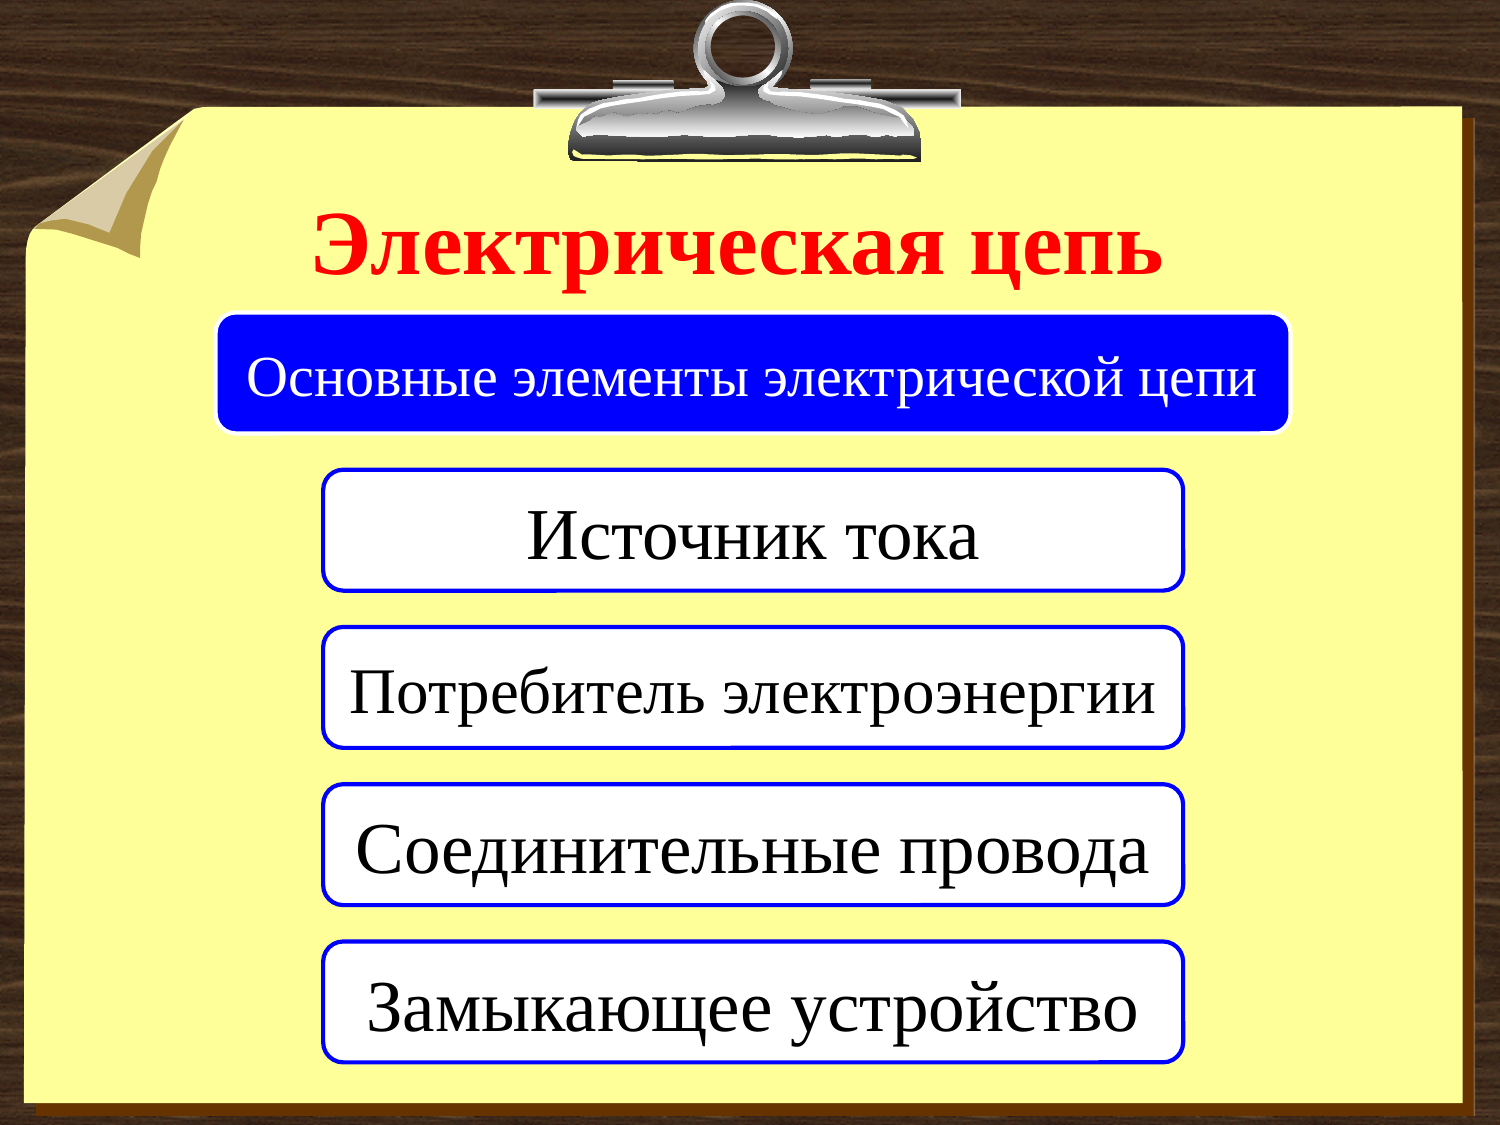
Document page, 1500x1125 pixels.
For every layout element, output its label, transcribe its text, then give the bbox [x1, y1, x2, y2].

title Электрическая цепь [74, 162, 1401, 314]
picture [710, 15, 775, 78]
picture [0, 0, 1500, 1125]
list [80, 312, 1426, 1063]
